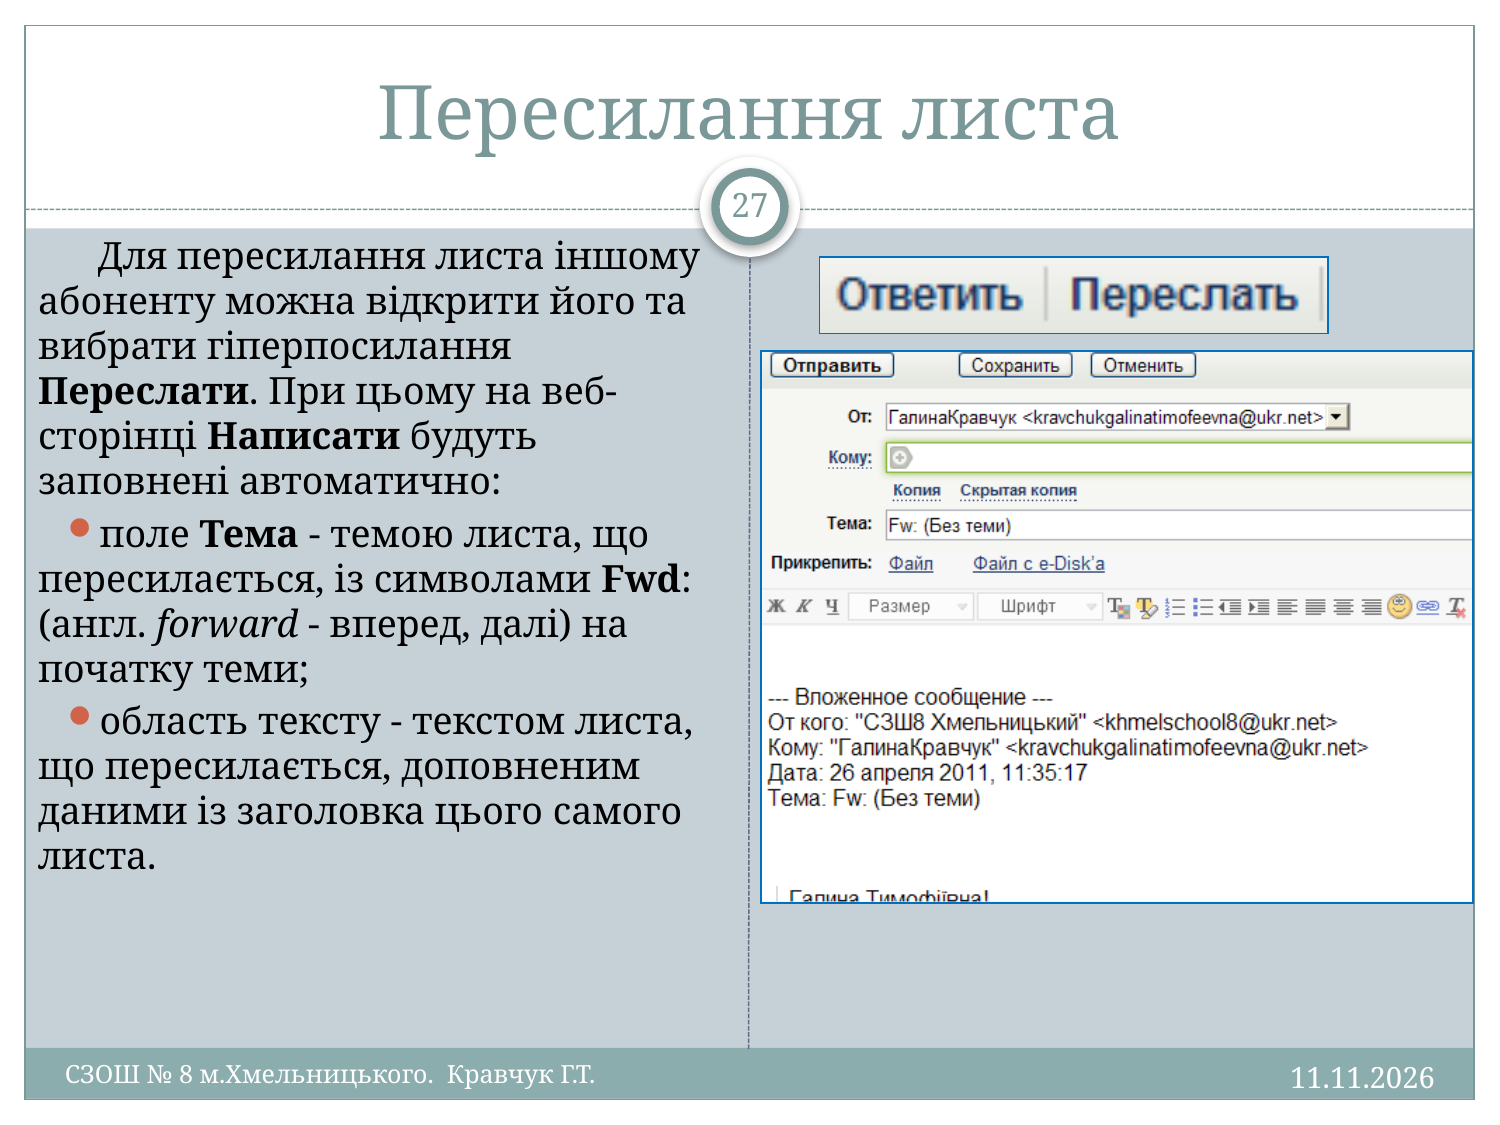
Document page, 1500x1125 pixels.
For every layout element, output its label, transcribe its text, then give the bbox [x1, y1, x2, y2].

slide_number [950, 1051, 1450, 1112]
list Для пересилання листа іншому абоненту можна відкрити його та вибрати гіперпосилання Переслати. При цьому на веб-сторінці Написати будуть заповнені автоматично: поле Тема - темою листа, що пересилається, із символами Fwd: (англ. forward - вперед, далі) на початку теми; область тексту - текстом листа, що пересилається, доповненим даними із заголовка цього самого листа. [23, 224, 750, 1055]
picture [820, 257, 1328, 333]
slide_number 27 [712, 170, 788, 243]
footer СЗОШ № 8 м.Хмельницького. Кравчук Г.Т. [50, 1055, 638, 1112]
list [761, 351, 1473, 903]
title Пересилання листа [49, 37, 1450, 162]
